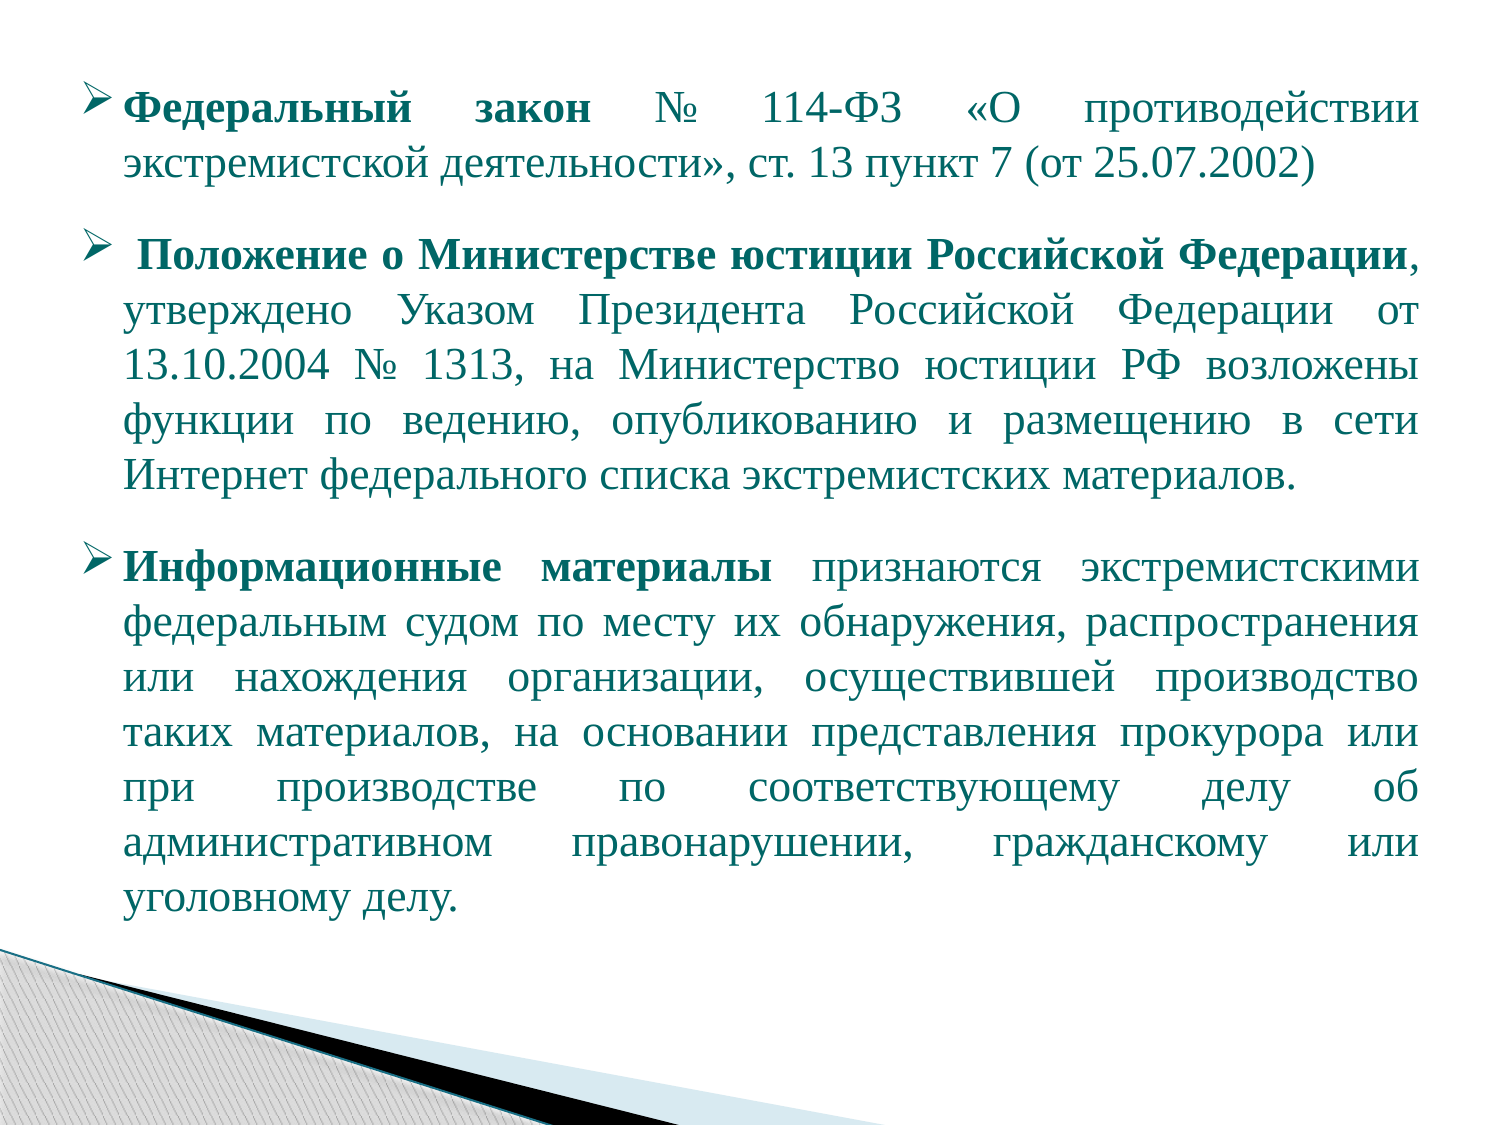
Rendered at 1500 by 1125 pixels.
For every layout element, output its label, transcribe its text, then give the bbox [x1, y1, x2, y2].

text_box Федеральный закон № 114-ФЗ «О противодействии экстремистской деятельности», ст. 13 пункт 7 (от 25.07.2002) Положение о Министерстве юстиции Российской Федерации, утверждено Указом Президента Российской Федерации от 13.10.2004 № 1313, на Министерство юстиции РФ возложены функции по ведению, опубликованию и размещению в сети Интернет федерального списка экстремистских материалов. Информационные материалы признаются экстремистскими федеральным судом по месту их обнаружения, распространения или нахождения организации, осуществившей производство таких материалов, на основании представления прокурора или при производстве по соответствующему делу об административном правонарушении, гражданскому или уголовному делу. [64, 68, 1436, 929]
